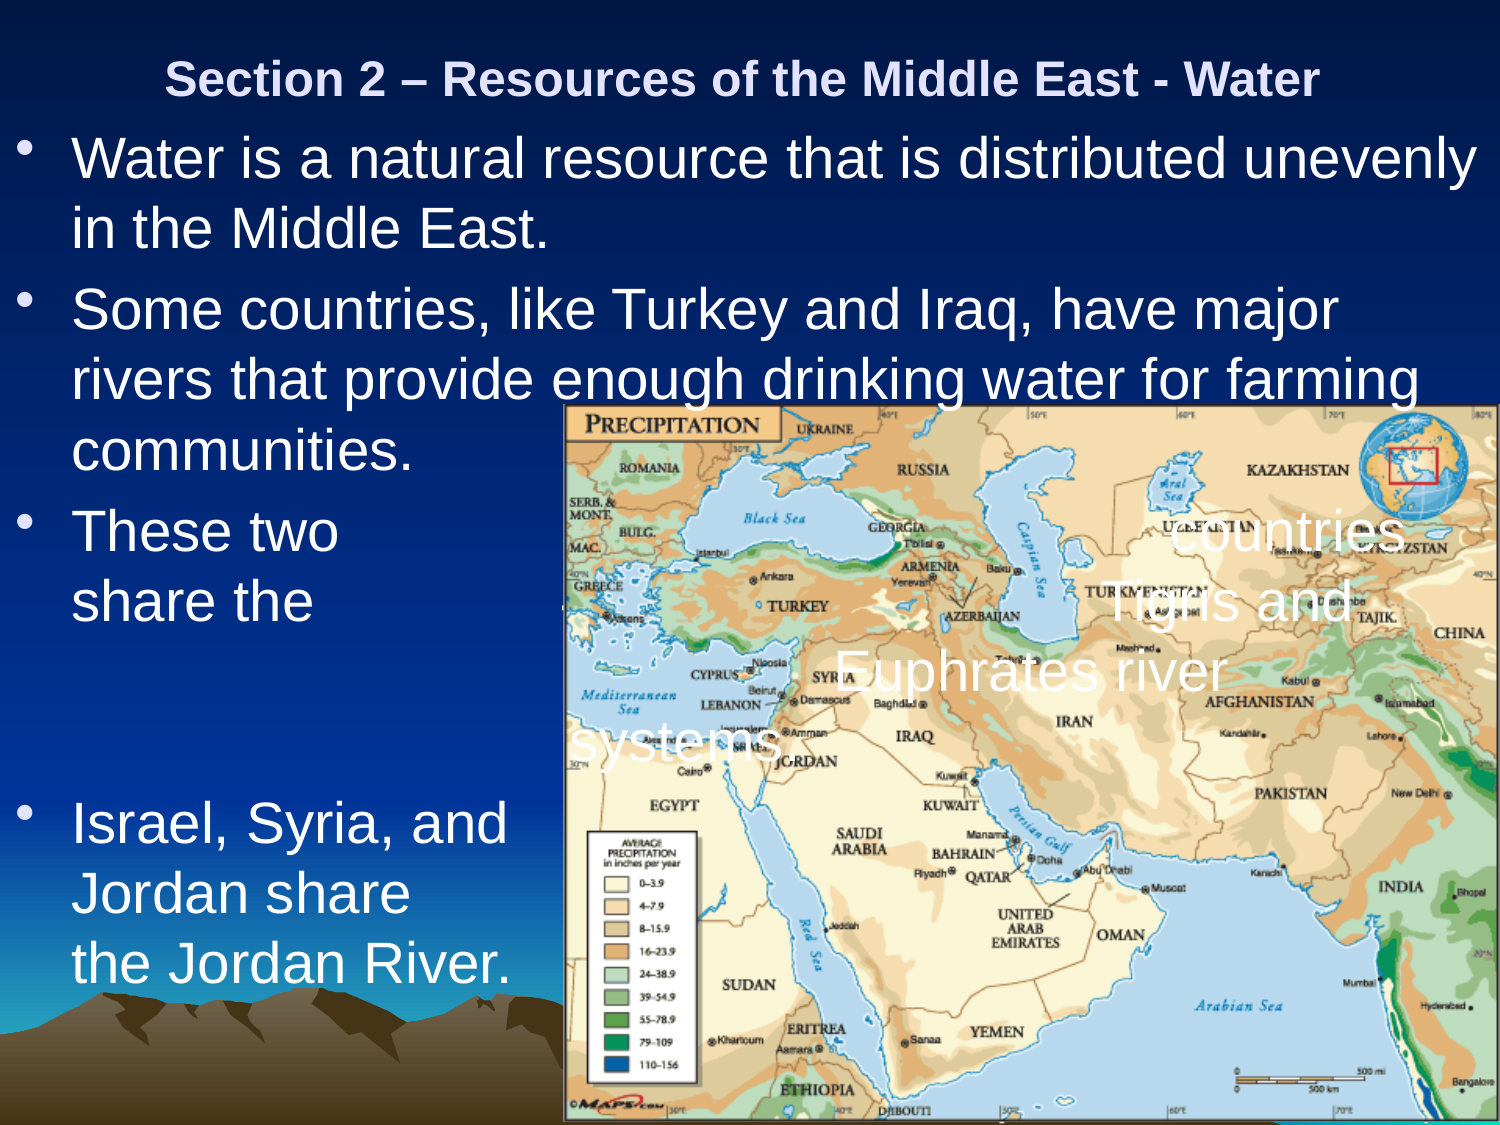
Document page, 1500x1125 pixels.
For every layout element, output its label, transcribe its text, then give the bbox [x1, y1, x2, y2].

list Water is a natural resource that is distributed unevenly in the Middle East. Some countries, like Turkey and Iraq, have major rivers that provide enough drinking water for farming communities. These two countries share the Tigris and Euphrates river systems. Israel, Syria, and Jordan share the Jordan River. [0, 112, 1500, 851]
title Section 2 – Resources of the Middle East - Water [74, 37, 1426, 112]
picture [562, 404, 1500, 1125]
